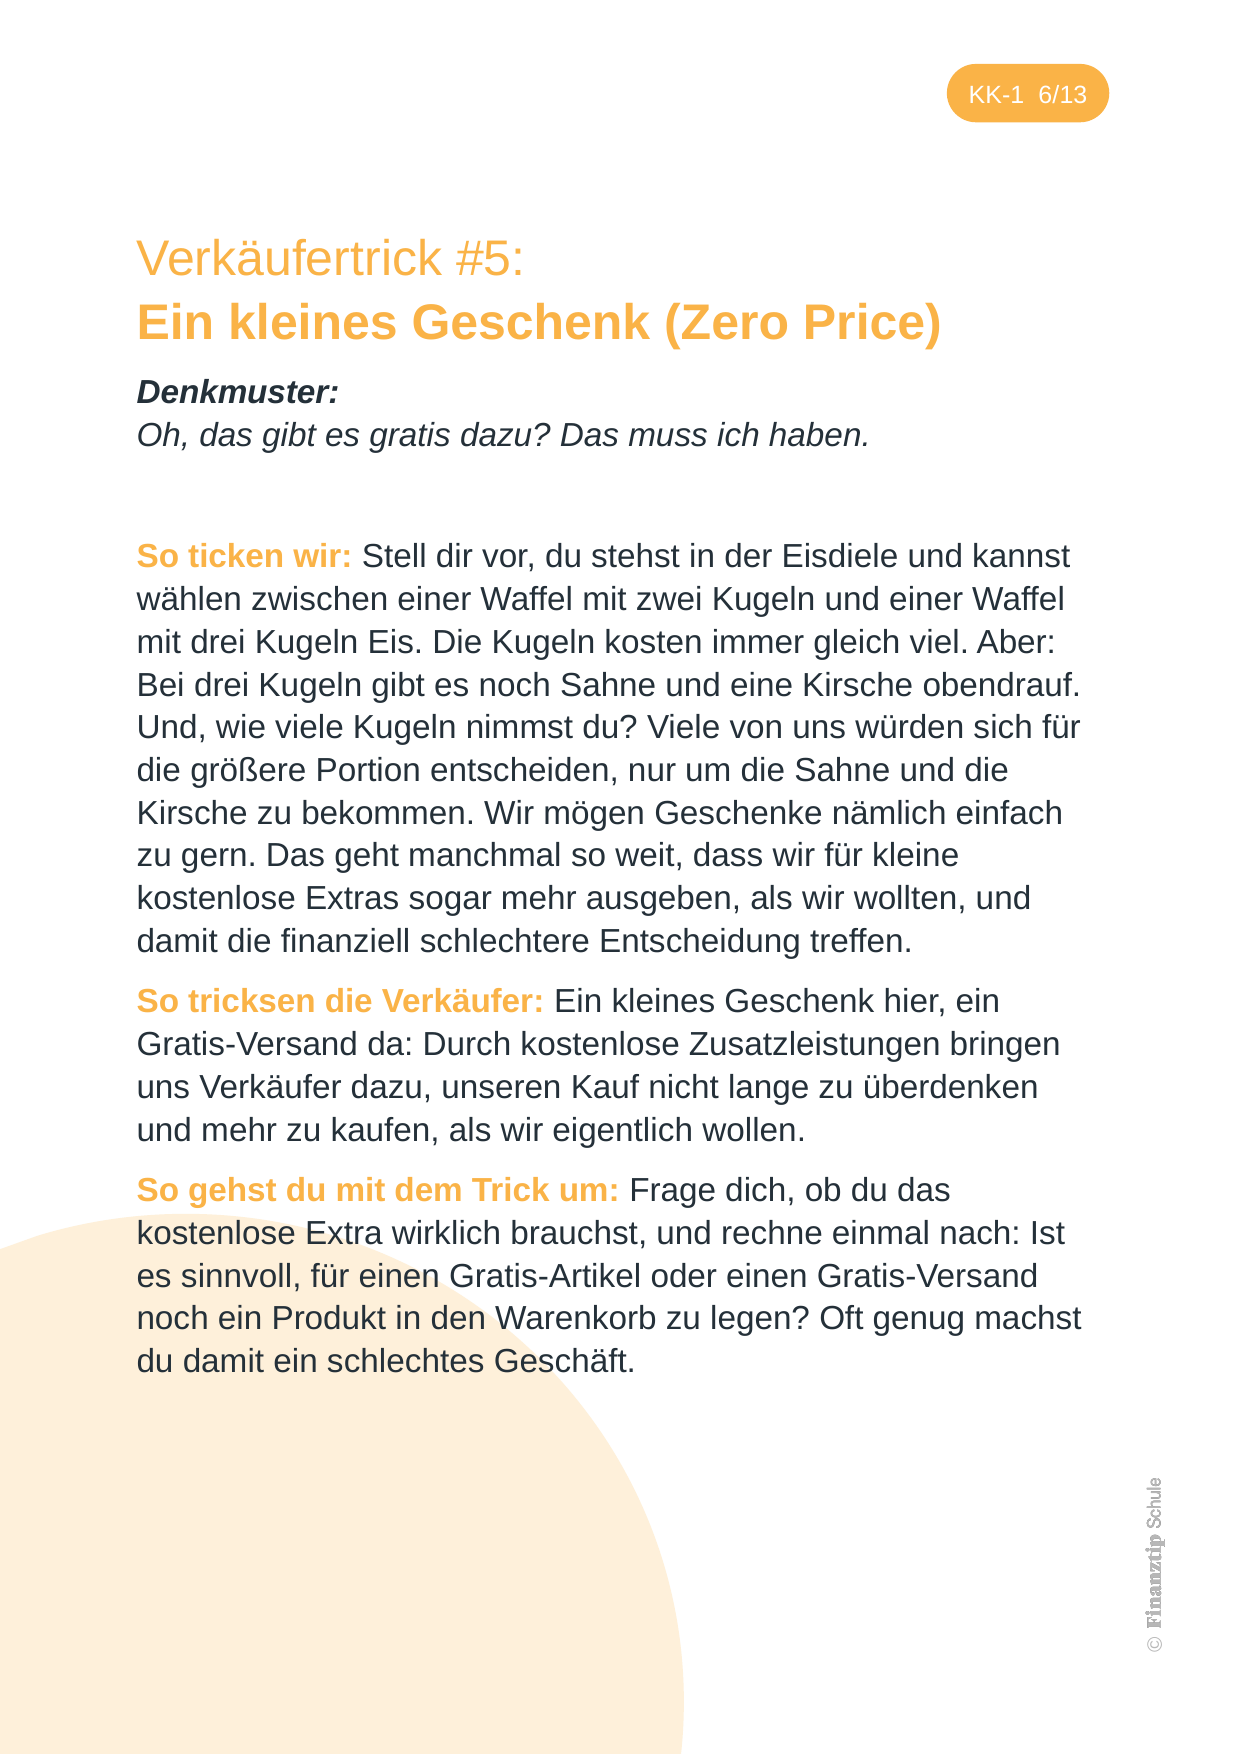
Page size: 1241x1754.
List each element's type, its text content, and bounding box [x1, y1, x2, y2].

picture [1143, 1478, 1165, 1628]
text_box Verkäufertrick #5: Ein kleines Geschenk (Zero Price) Denkmuster: Oh, das gibt es gratis dazu? Das muss ich haben. So ticken wir: Stell dir vor, du stehst in der Eisdiele und kannst wählen zwischen einer Waffel mit zwei Kugeln und einer Waffel mit drei Kugeln Eis. Die Kugeln kosten immer gleich viel. Aber: Bei drei Kugeln gibt es noch Sahne und eine Kirsche obendrauf. Und, wie viele Kugeln nimmst du? Viele von uns würden sich für die größere Portion entscheiden, nur um die Sahne und die Kirsche zu bekommen. Wir mögen Geschenke nämlich einfach zu gern. Das geht manchmal so weit, dass wir für kleine kostenlose Extras sogar mehr ausgeben, als wir wollten, und damit die finanziell schlechtere Entscheidung treffen. So tricksen die Verkäufer: Ein kleines Geschenk hier, ein Gratis-Versand da: Durch kostenlose Zusatzleistungen bringen uns Verkäufer dazu, unseren Kauf nicht lange zu überdenken und mehr zu kaufen, als wir eigentlich wollen. So gehst du mit dem Trick um: Frage dich, ob du das kostenlose Extra wirklich brauchst, und rechne einmal nach: Ist es sinnvoll, für einen Gratis-Artikel oder einen Gratis-Versand noch ein Produkt in den Warenkorb zu legen? Oft genug machst du damit ein schlechtes Geschäft. [121, 213, 1119, 1605]
